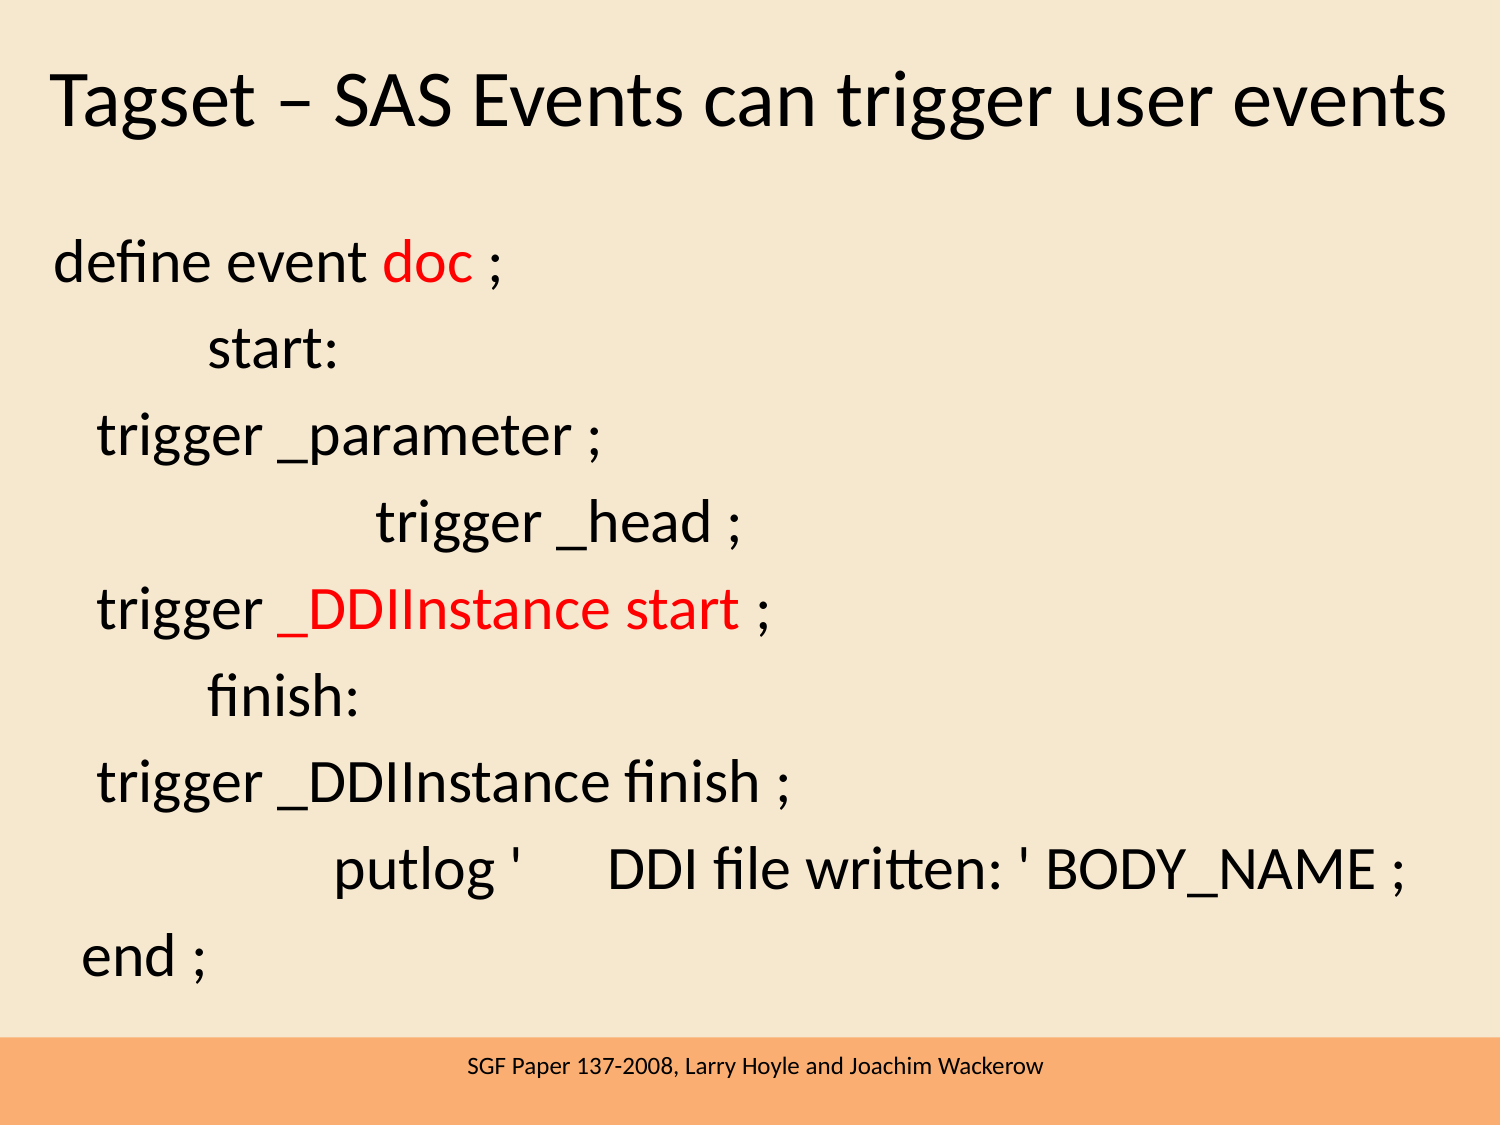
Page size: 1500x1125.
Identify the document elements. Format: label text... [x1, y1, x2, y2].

footer SGF Paper 137-2008, Larry Hoyle and Joachim Wackerow [399, 1042, 1113, 1103]
list define event doc ; start: trigger _parameter ; trigger _head ; trigger _DDIInstance start ; finish: trigger _DDIInstance finish ; putlog ' DDI file written: ' BODY_NAME ; end ; [24, 212, 1500, 1005]
title Tagset – SAS Events can trigger user events [0, 0, 1500, 188]
